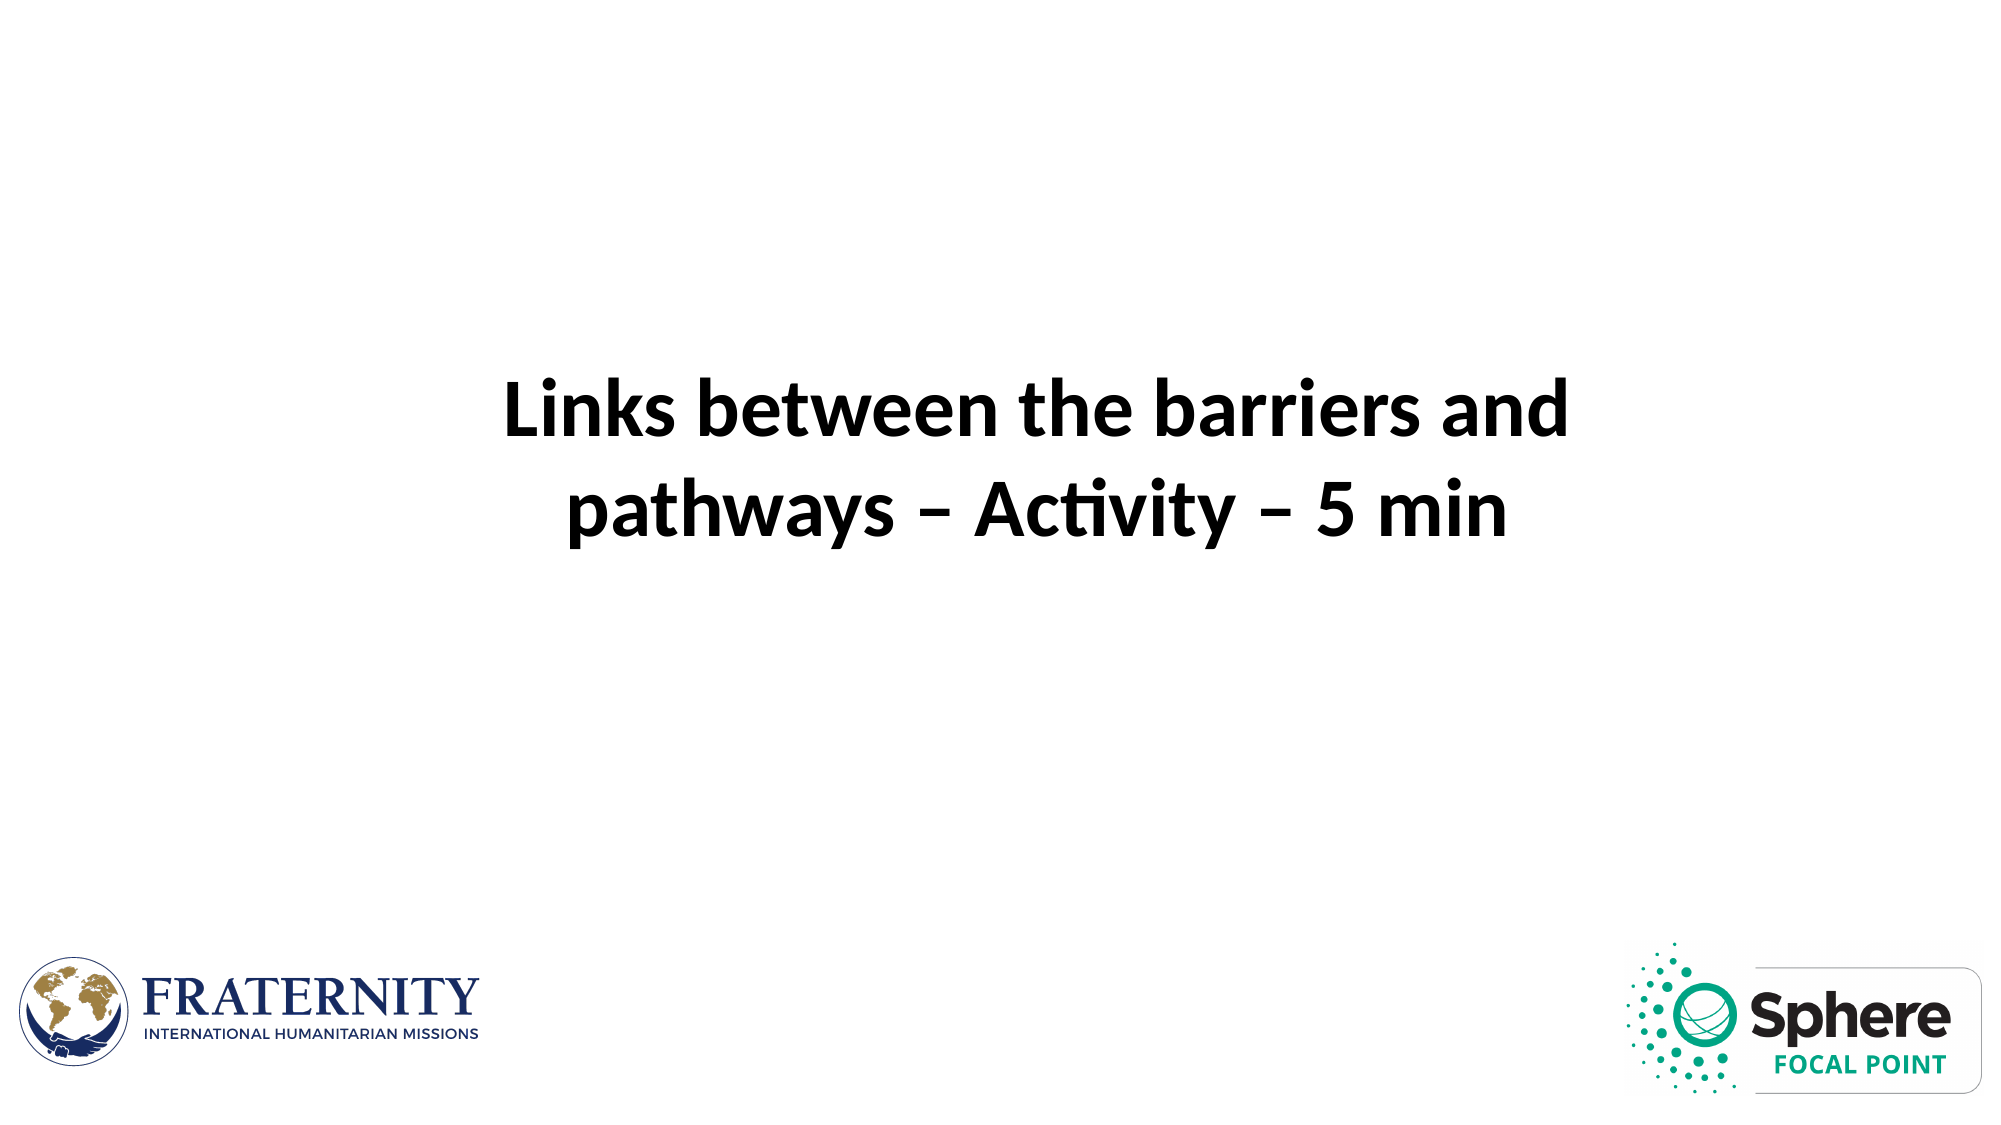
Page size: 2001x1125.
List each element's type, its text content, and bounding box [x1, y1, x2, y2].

picture [1624, 940, 1984, 1097]
picture [0, 936, 501, 1087]
text_box Links between the barriers and pathways – Activity – 5 min [451, 345, 1625, 561]
